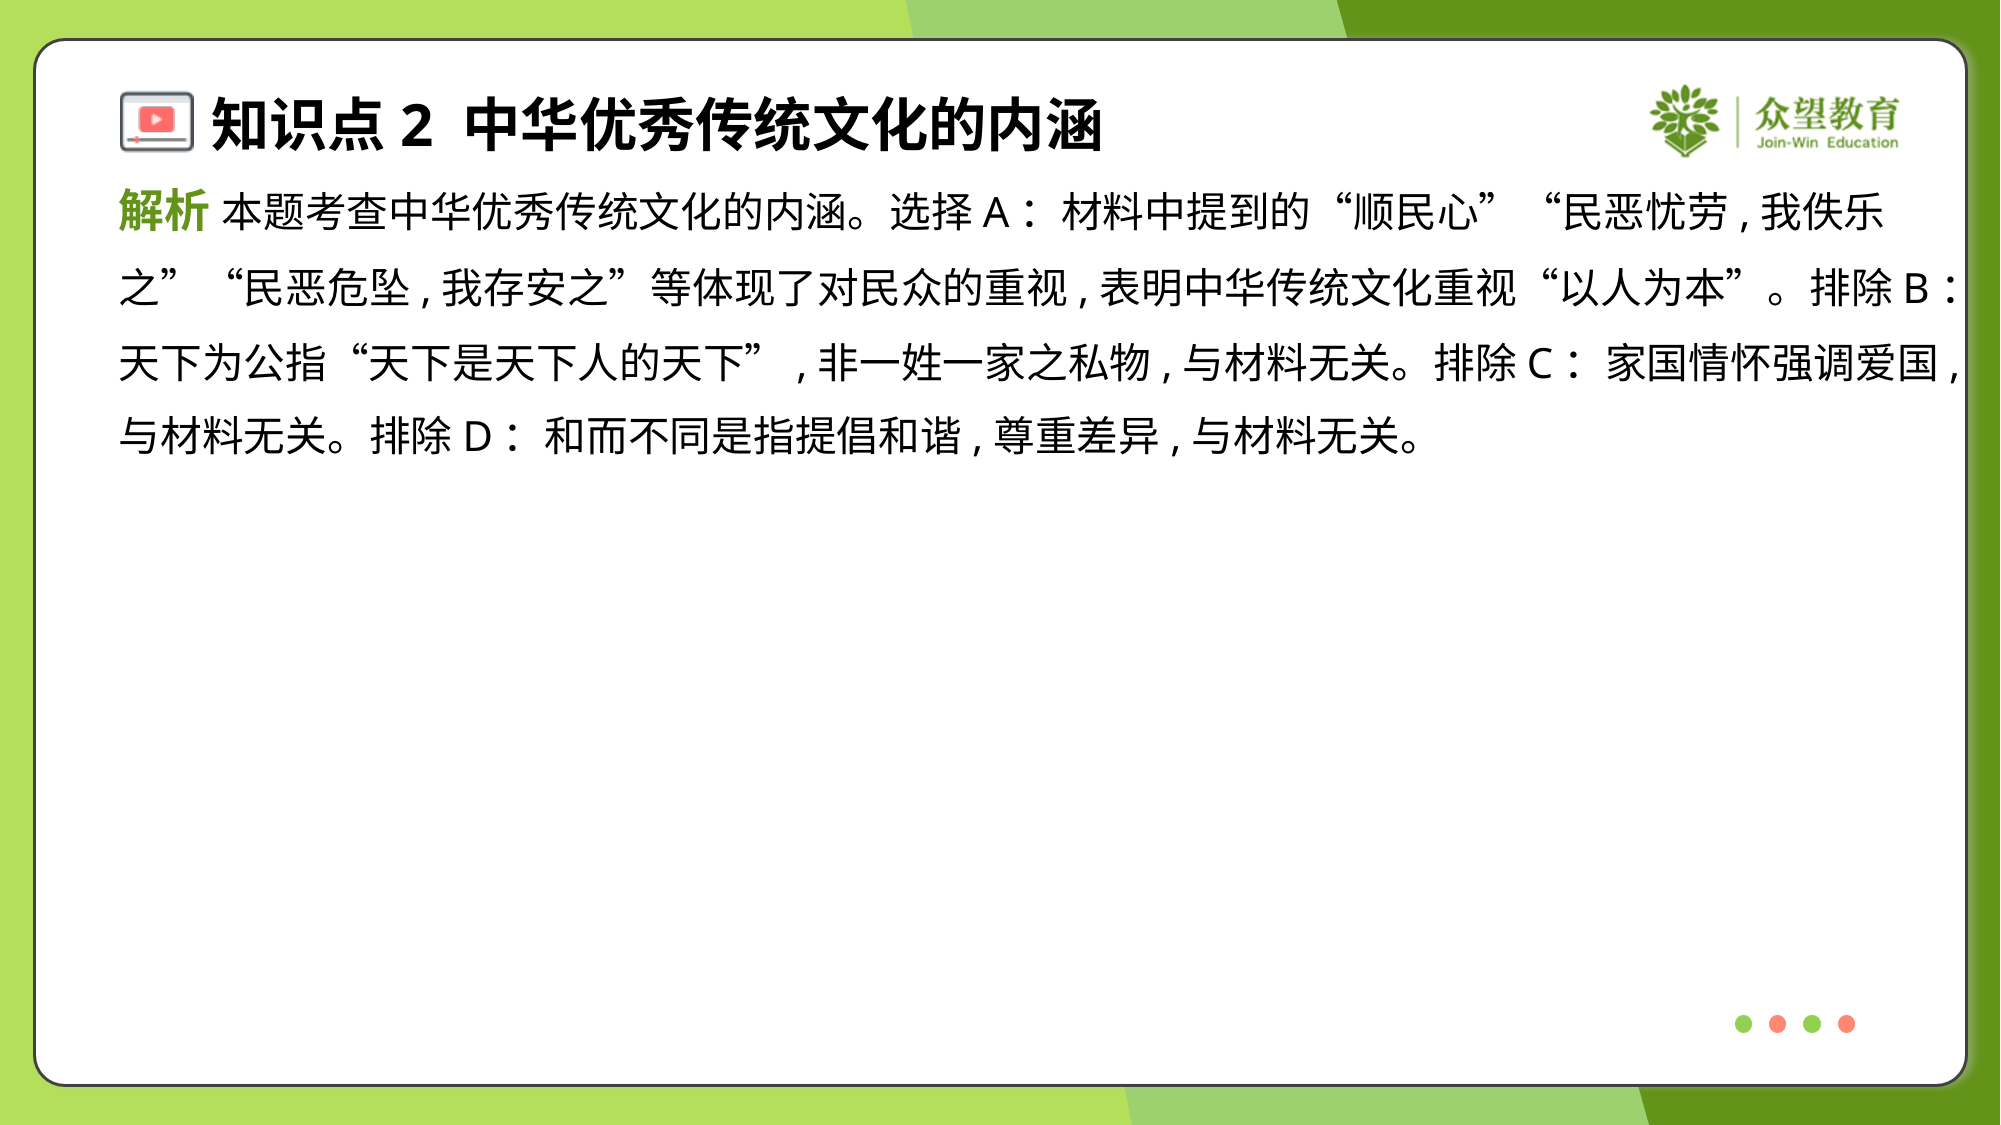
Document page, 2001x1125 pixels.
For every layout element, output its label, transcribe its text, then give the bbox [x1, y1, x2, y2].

picture [0, 0, 2000, 1125]
text_box 解析 本题考查中华优秀传统文化的内涵。选择A：材料中提到的“顺民心”“民恶忧劳,我佚乐 之”“民恶危坠,我存安之”等体现了对民众的重视,表明中华传统文化重视“以人为本”。排除B： 天下为公指“天下是天下人的天下”,非一姓一家之私物,与材料无关。排除C：家国情怀强调爱国, 与材料无关。排除D：和而不同是指提倡和谐,尊重差异,与材料无关。 [118, 159, 1883, 452]
